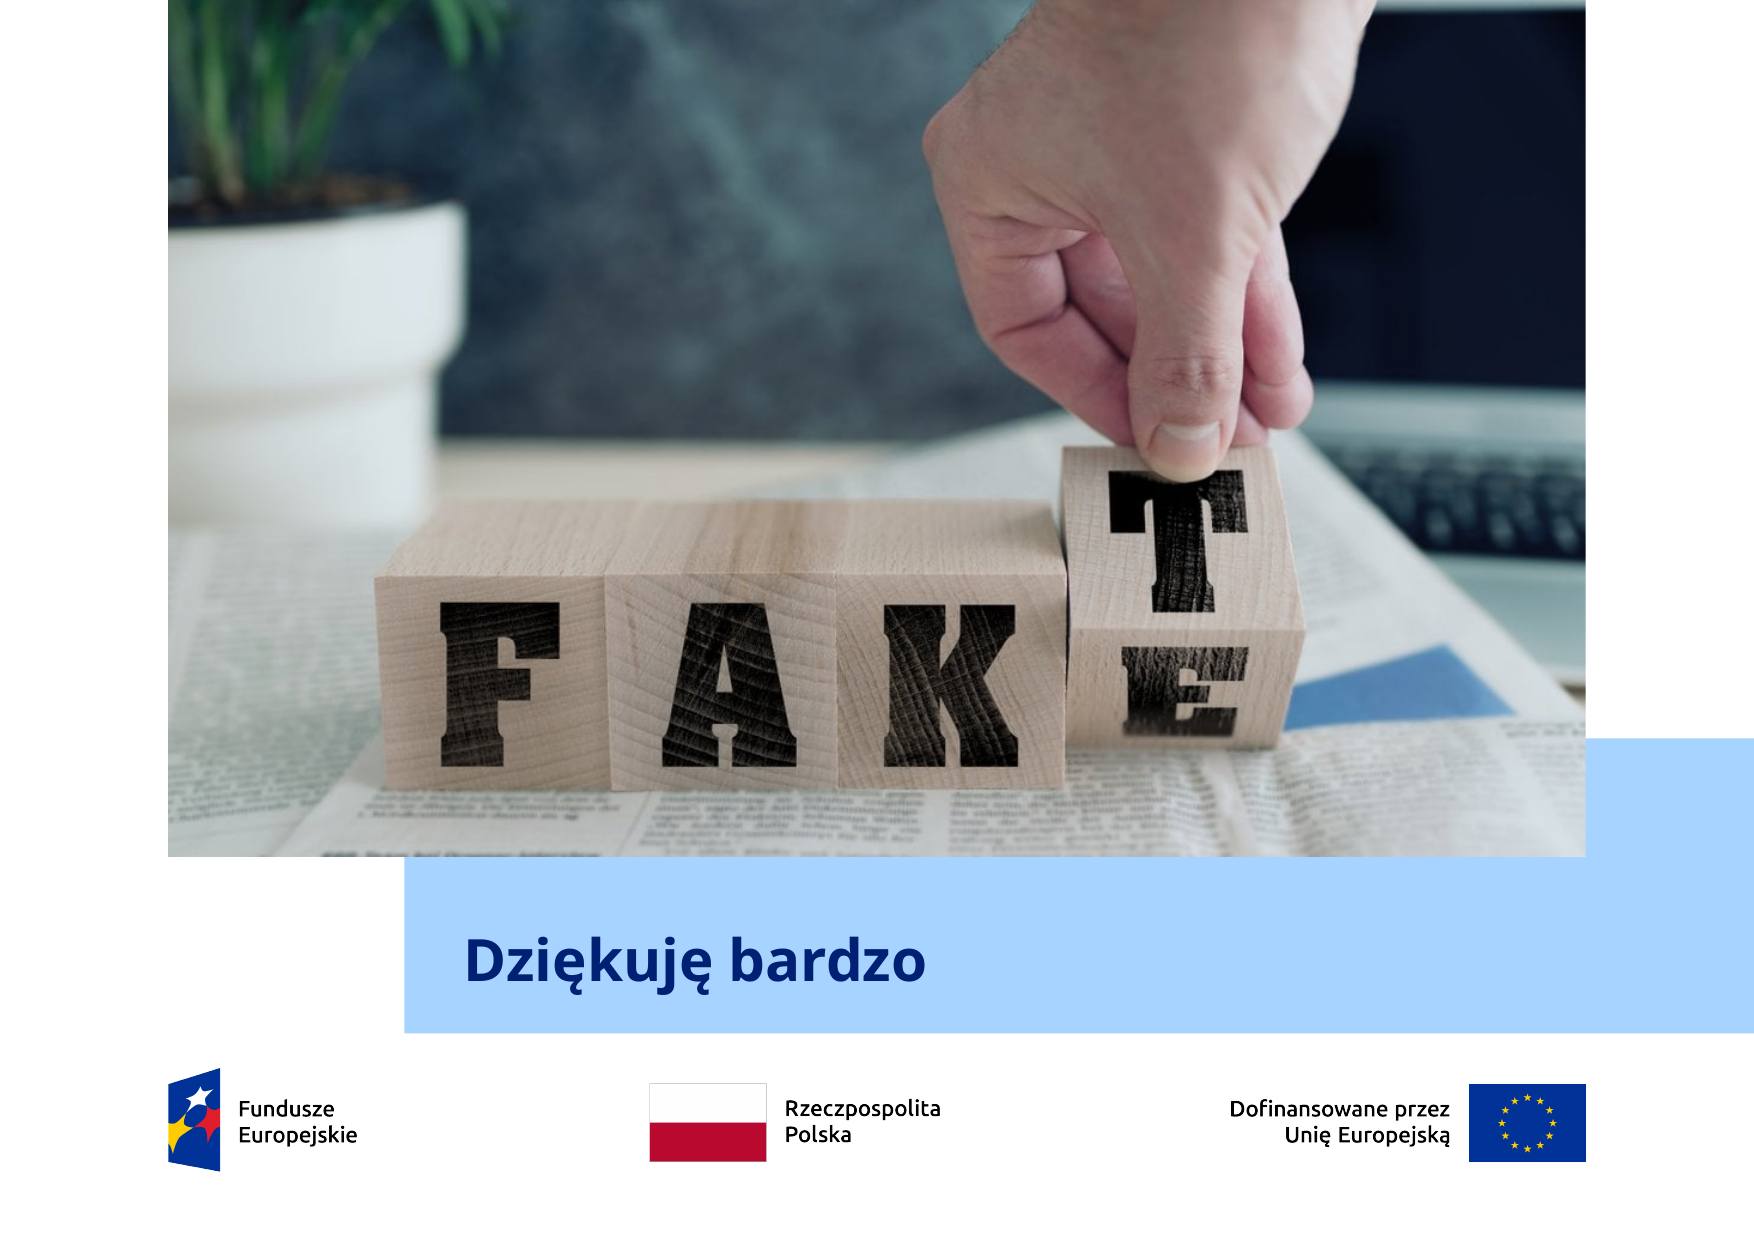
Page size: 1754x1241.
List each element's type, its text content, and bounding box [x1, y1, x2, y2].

picture [168, 0, 1586, 857]
picture [129, 1045, 396, 1201]
title Dziękuję bardzo [463, 917, 1704, 1034]
picture [610, 1044, 979, 1201]
picture [1192, 1045, 1625, 1201]
